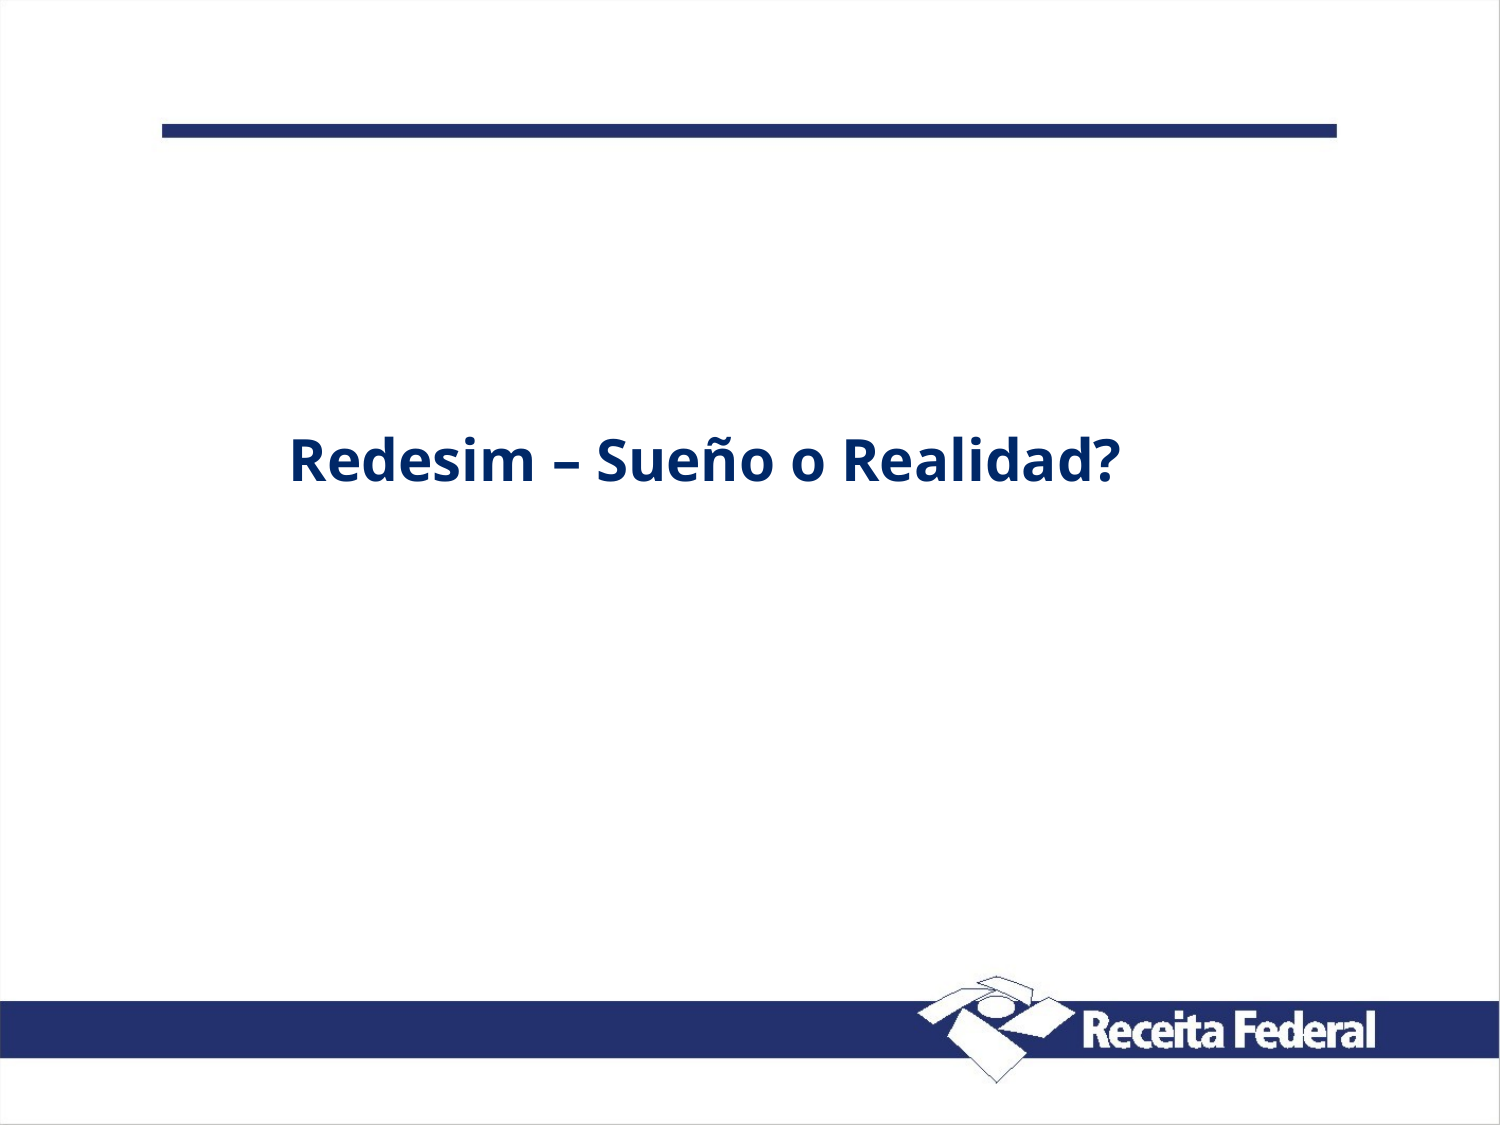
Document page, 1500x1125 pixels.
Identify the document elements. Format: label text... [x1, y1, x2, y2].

text_box [0, 0, 1500, 1125]
text_box Redesim – Sueño o Realidad? [286, 430, 1223, 613]
